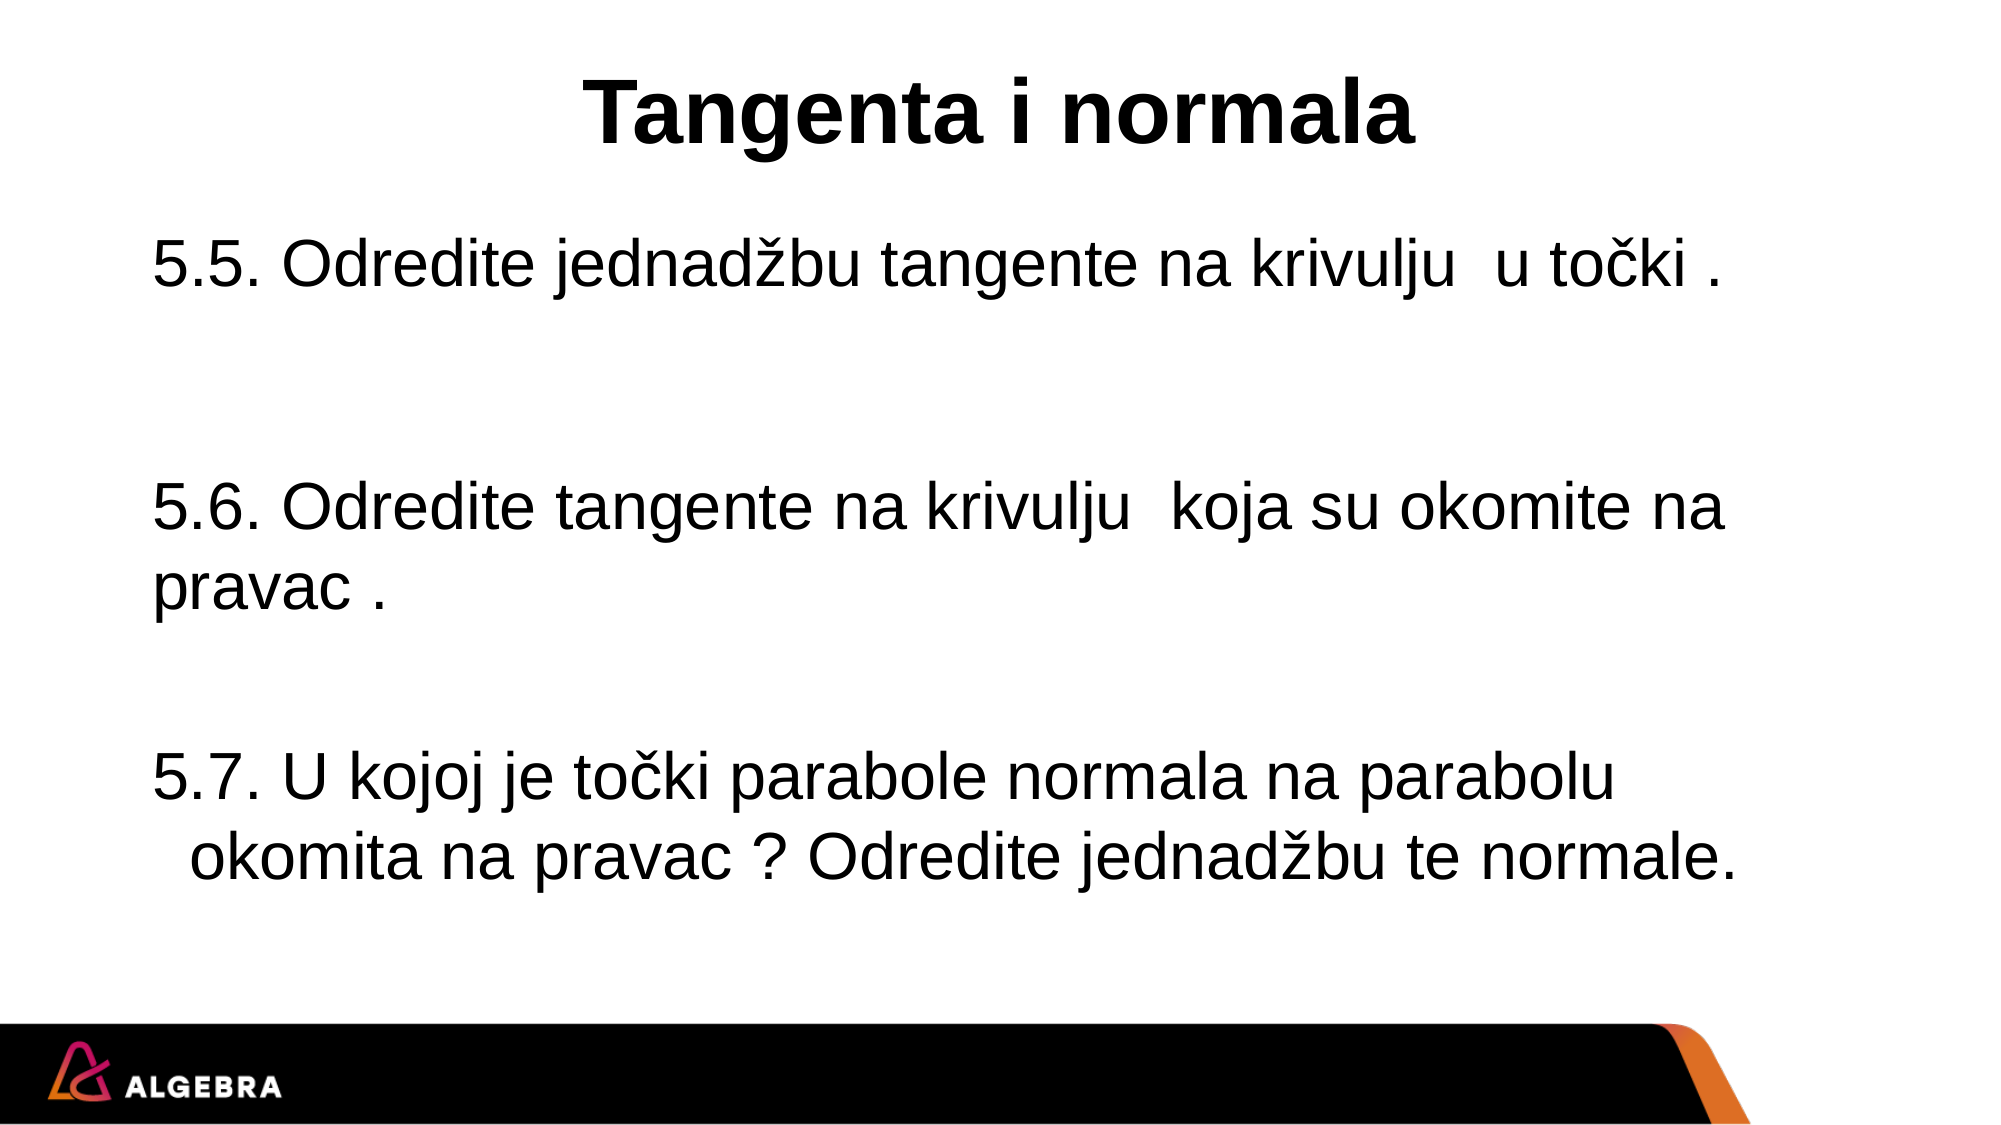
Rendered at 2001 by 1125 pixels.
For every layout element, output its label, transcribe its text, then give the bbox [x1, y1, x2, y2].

title Tangenta i normala [137, 4, 1863, 223]
picture [0, 1023, 1958, 1125]
